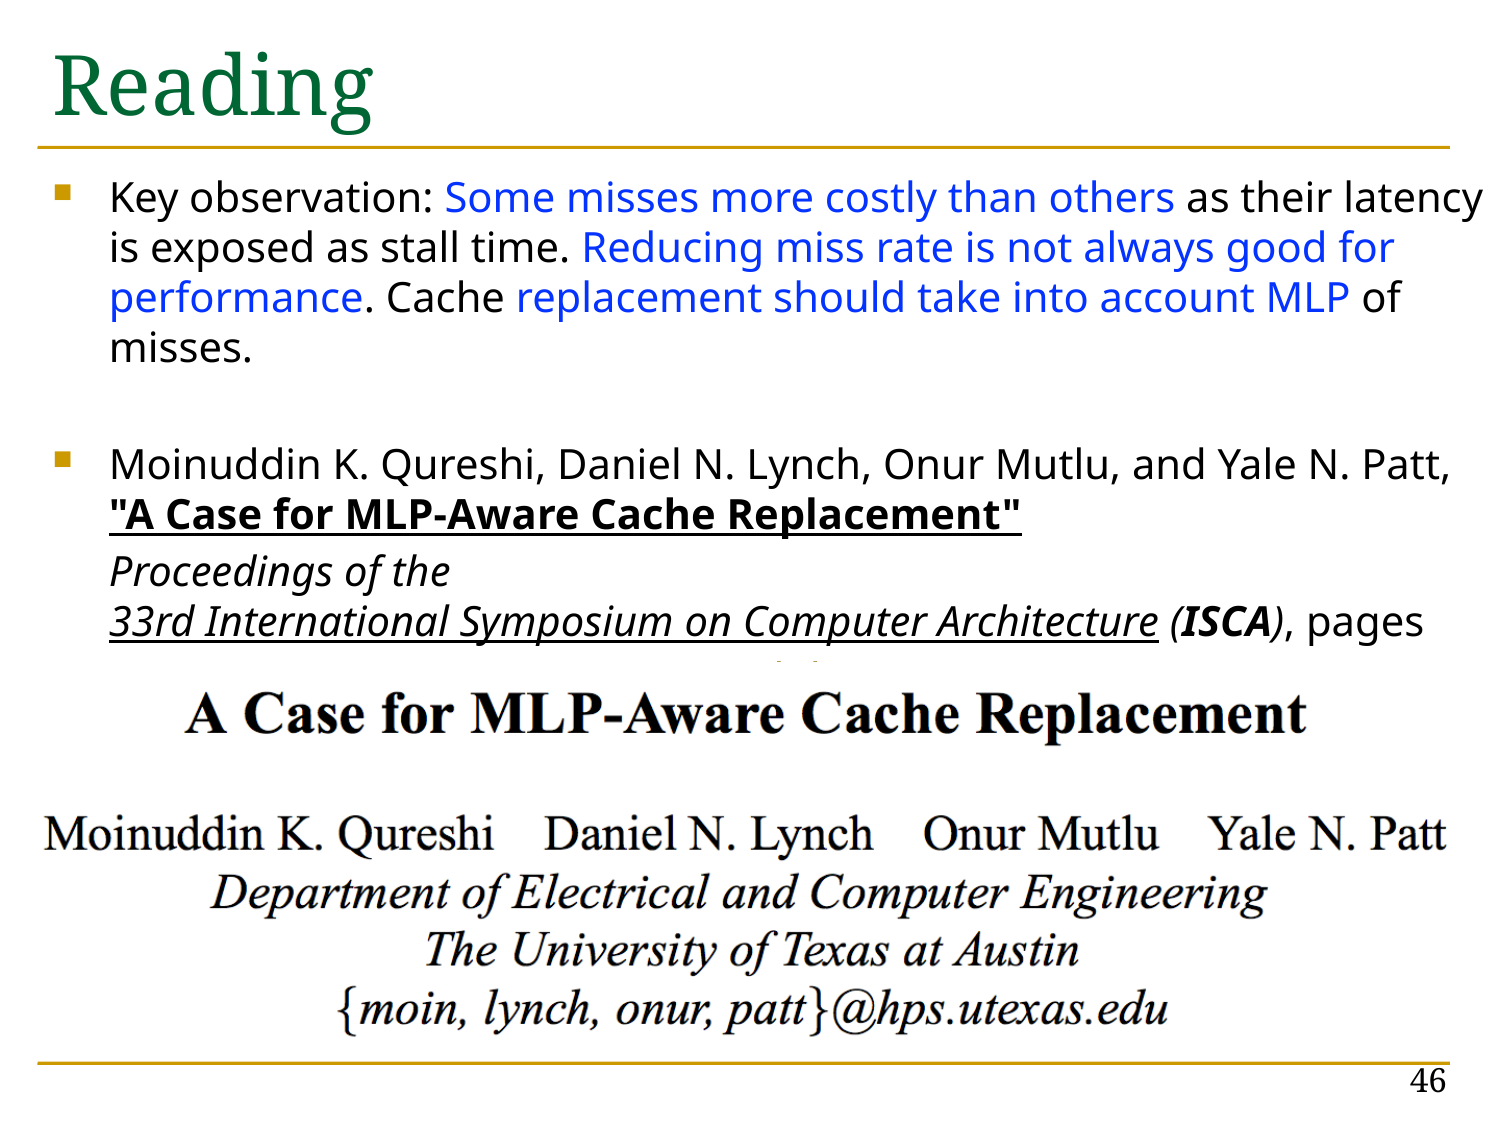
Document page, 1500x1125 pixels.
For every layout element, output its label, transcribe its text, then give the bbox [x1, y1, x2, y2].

slide_number 46 [1111, 1059, 1462, 1112]
list Key observation: Some misses more costly than others as their latency is exposed as stall time. Reducing miss rate is not always good for performance. Cache replacement should take into account MLP of misses. Moinuddin K. Qureshi, Daniel N. Lynch, Onur Mutlu, and Yale N. Patt, "A Case for MLP-Aware Cache Replacement" Proceedings of the 33rd International Symposium on Computer Architecture (ISCA), pages 167-177, Boston, MA, June 2006. Slides (ppt) [37, 163, 1500, 1016]
picture [25, 662, 1475, 1051]
title Reading [37, 24, 1450, 163]
